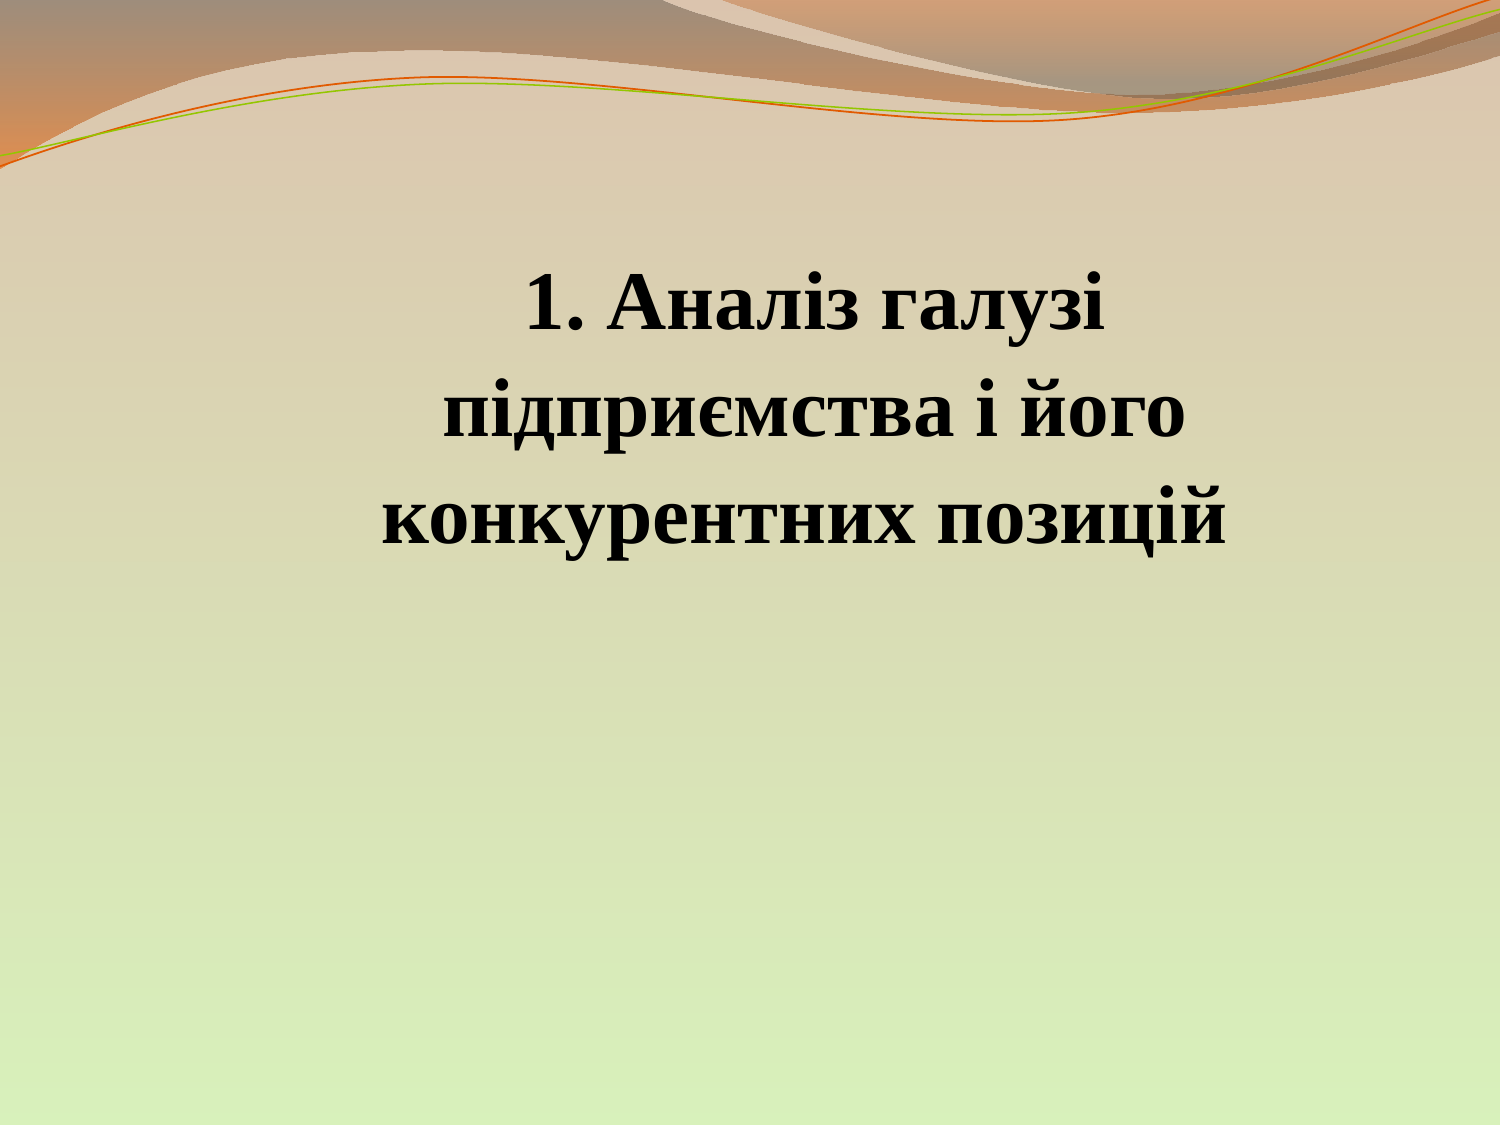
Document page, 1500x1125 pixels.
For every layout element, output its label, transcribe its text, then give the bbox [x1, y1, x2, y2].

text_box 1. Аналіз галузі підприємства і його конкурентних позицій [242, 231, 1388, 568]
